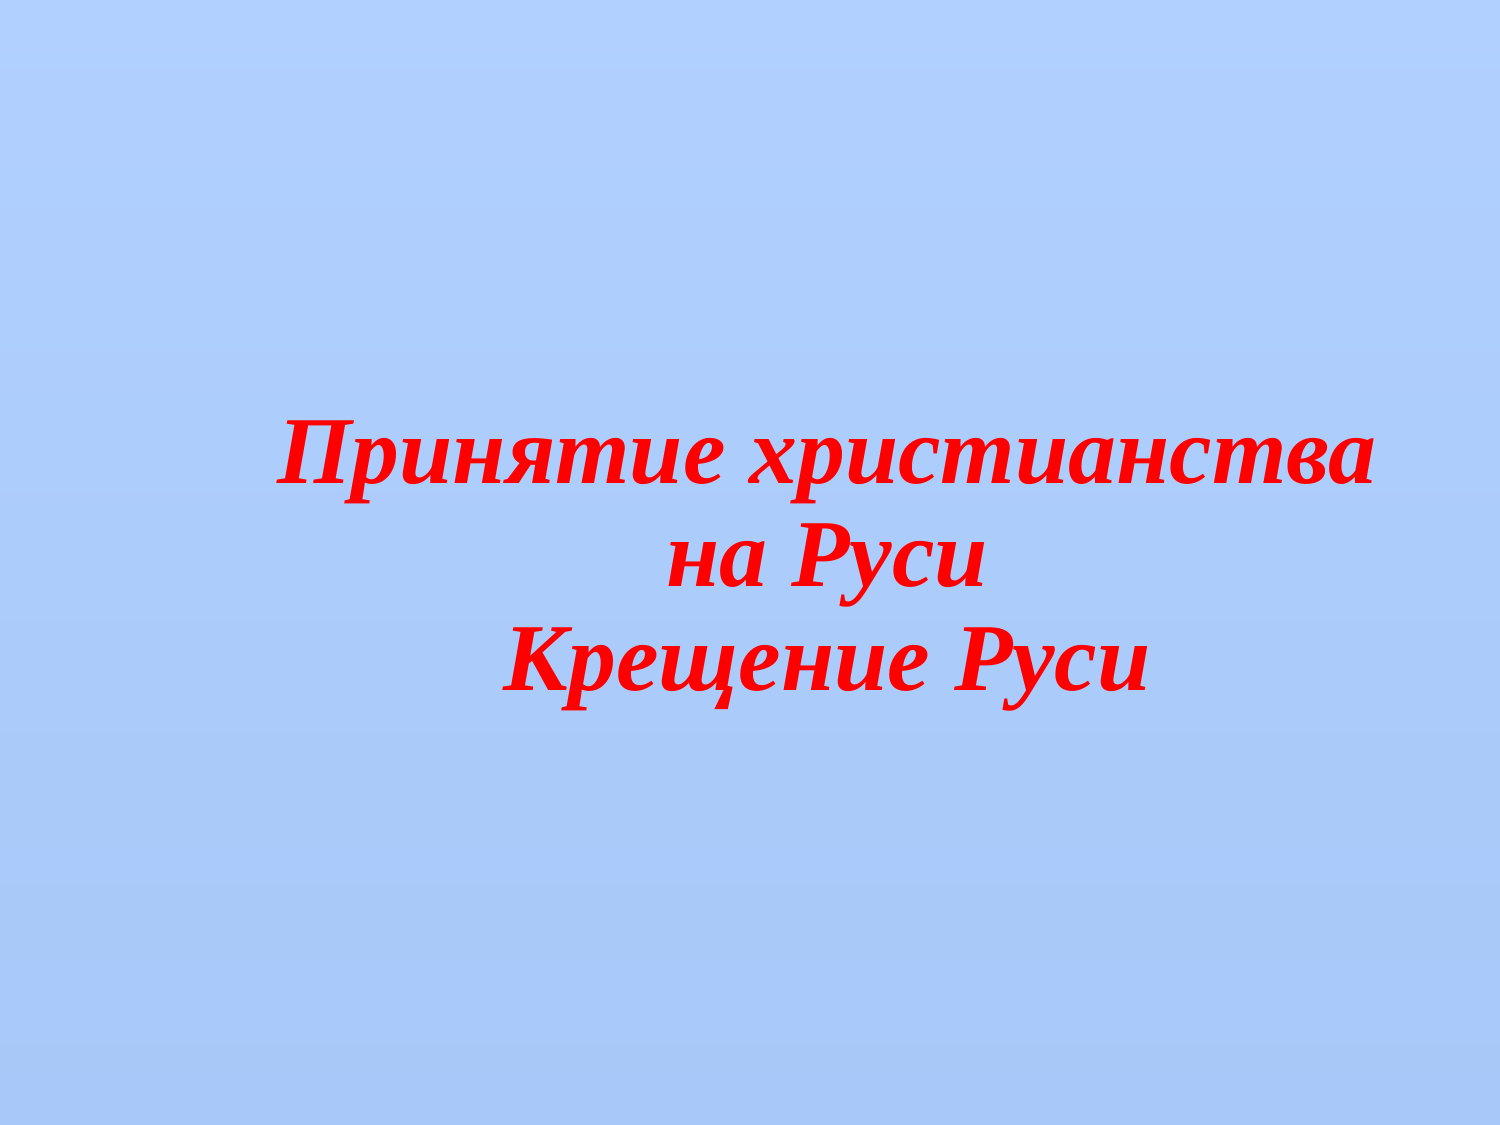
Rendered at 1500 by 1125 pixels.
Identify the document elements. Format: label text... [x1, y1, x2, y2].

title Принятие христианства на Руси Крещение Руси [230, 170, 1425, 941]
